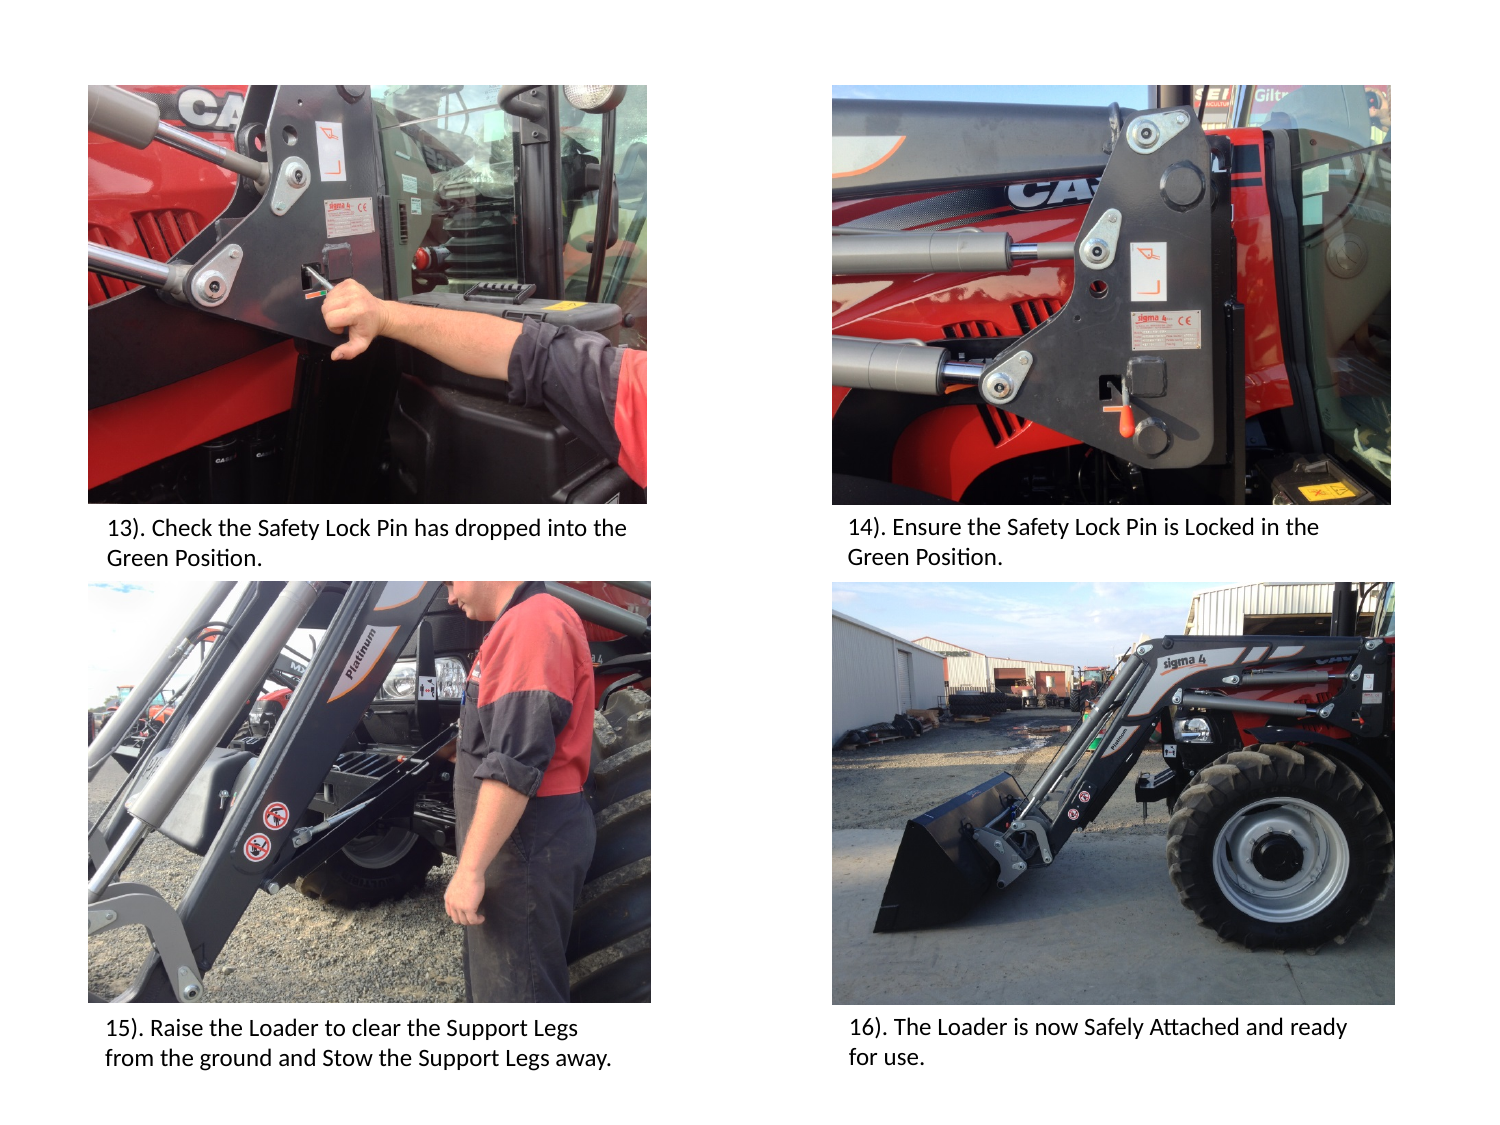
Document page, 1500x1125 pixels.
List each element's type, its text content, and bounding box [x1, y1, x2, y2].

text_box 14). Ensure the Safety Lock Pin is Locked in the Green Position. [832, 511, 1391, 579]
text_box 13). Check the Safety Lock Pin has dropped into the Green Position. [92, 507, 651, 579]
text_box 16). The Loader is now Safely Attached and ready for use. [834, 1013, 1393, 1078]
picture [88, 84, 647, 504]
picture [832, 582, 1396, 1005]
picture [88, 581, 651, 1004]
picture [832, 85, 1391, 505]
text_box 15). Raise the Loader to clear the Support Legs from the ground and Stow the Support Legs away. [90, 1010, 649, 1080]
